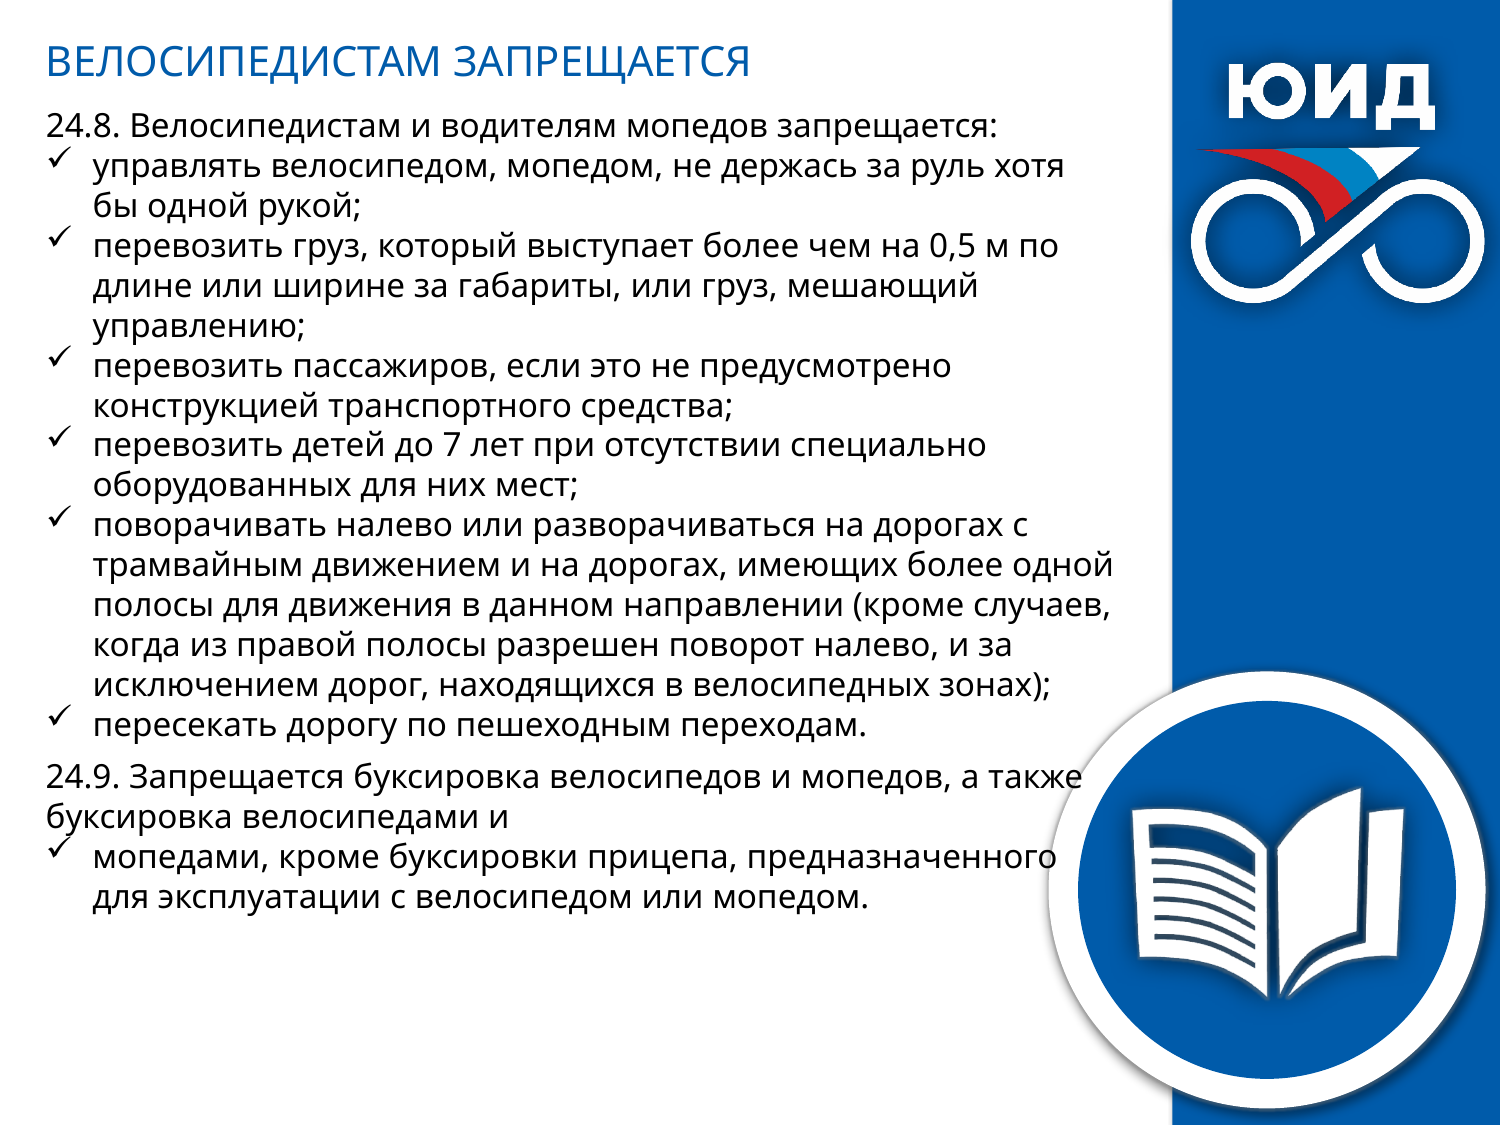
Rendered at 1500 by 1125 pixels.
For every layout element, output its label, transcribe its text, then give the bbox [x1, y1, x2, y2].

text_box 24.9. Запрещается буксировка велосипедов и мопедов, а также буксировка велосипедами и мопедами, кроме буксировки прицепа, предназначенного для эксплуатации с велосипедом или мопедом. [30, 747, 1048, 923]
text_box 24.8. Велосипедистам и водителям мопедов запрещается: управлять велосипедом, мопедом, не держась за руль хотя бы одной рукой; перевозить груз, который выступает более чем на 0,5 м по длине или ширине за габариты, или груз, мешающий управлению; перевозить пассажиров, если это не предусмотрено конструкцией транспортного средства; перевозить детей до 7 лет при отсутствии специально оборудованных для них мест; поворачивать налево или разворачиваться на дорогах с трамвайным движением и на дорогах, имеющих более одной полосы для движения в данном направлении (кроме случаев, когда из правой полосы разрешен поворот налево, и за исключением дорог, находящихся в велосипедных зонах); пересекать дорогу по пешеходным переходам. [31, 96, 1048, 747]
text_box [1048, 0, 1500, 1125]
text_box ВЕЛОСИПЕДИСТАМ ЗАПРЕЩАЕТСЯ [31, 26, 1048, 92]
